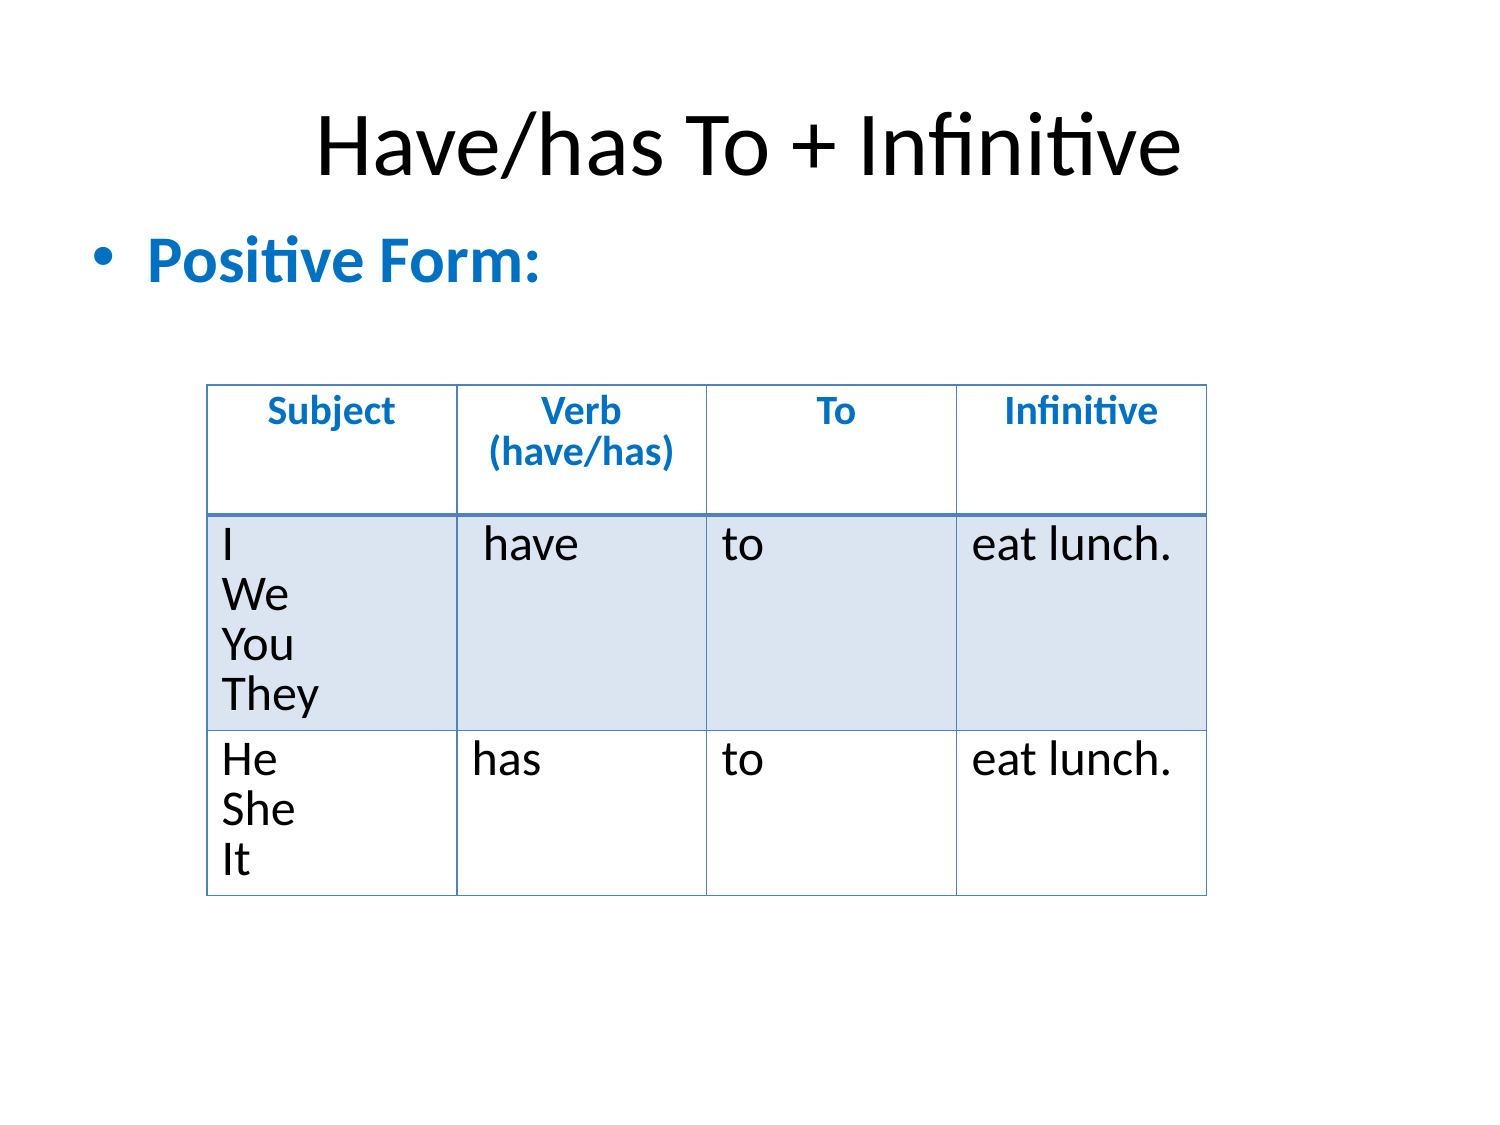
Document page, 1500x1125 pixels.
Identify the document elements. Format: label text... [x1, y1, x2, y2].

table_cell have [458, 517, 706, 730]
table_cell He She It [208, 731, 456, 895]
table_cell to [707, 517, 956, 730]
table_header To [707, 386, 956, 513]
title Have/has To + Infinitive [75, 45, 1425, 233]
list Positive Form: [76, 208, 1425, 1005]
table_header Infinitive [957, 386, 1206, 513]
table_cell to [707, 731, 956, 895]
table_cell eat lunch. [957, 731, 1206, 895]
table_cell I We You They [208, 517, 456, 730]
table_header Subject [208, 386, 456, 513]
table_cell has [458, 731, 706, 895]
table_cell eat lunch. [957, 517, 1206, 730]
table_header Verb (have/has) [458, 386, 706, 513]
